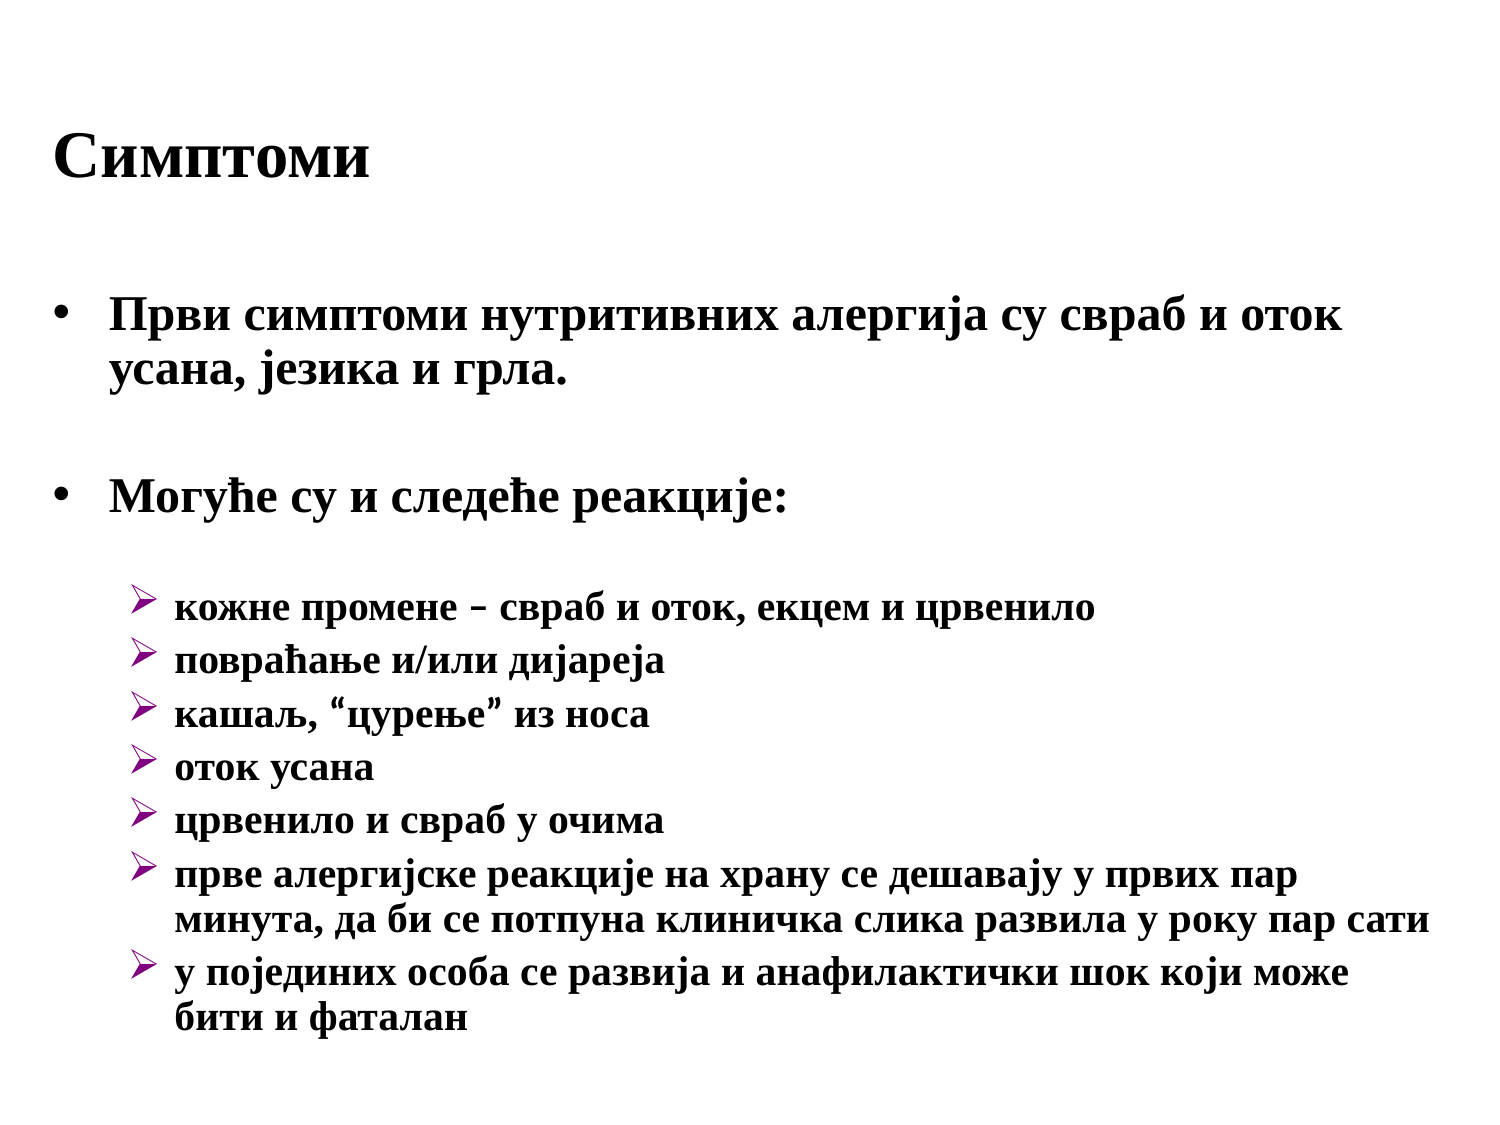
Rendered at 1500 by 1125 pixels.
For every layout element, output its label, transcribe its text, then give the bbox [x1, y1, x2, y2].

list Симптоми Први симптоми нутритивних алергија су свраб и оток усана, језика и грла. Могуће су и следеће реакције: кожне промене – свраб и оток, екцем и црвенило повраћање и/или дијареја кашаљ, “цурење” из носа оток усана црвенило и свраб у очима прве алергијске реакције на храну се дешавају у првих пар минута, да би се потпуна клиничка слика развила у року пар сати у појединих особа се развија и анафилактички шок који може бити и фаталан [37, 112, 1463, 1075]
